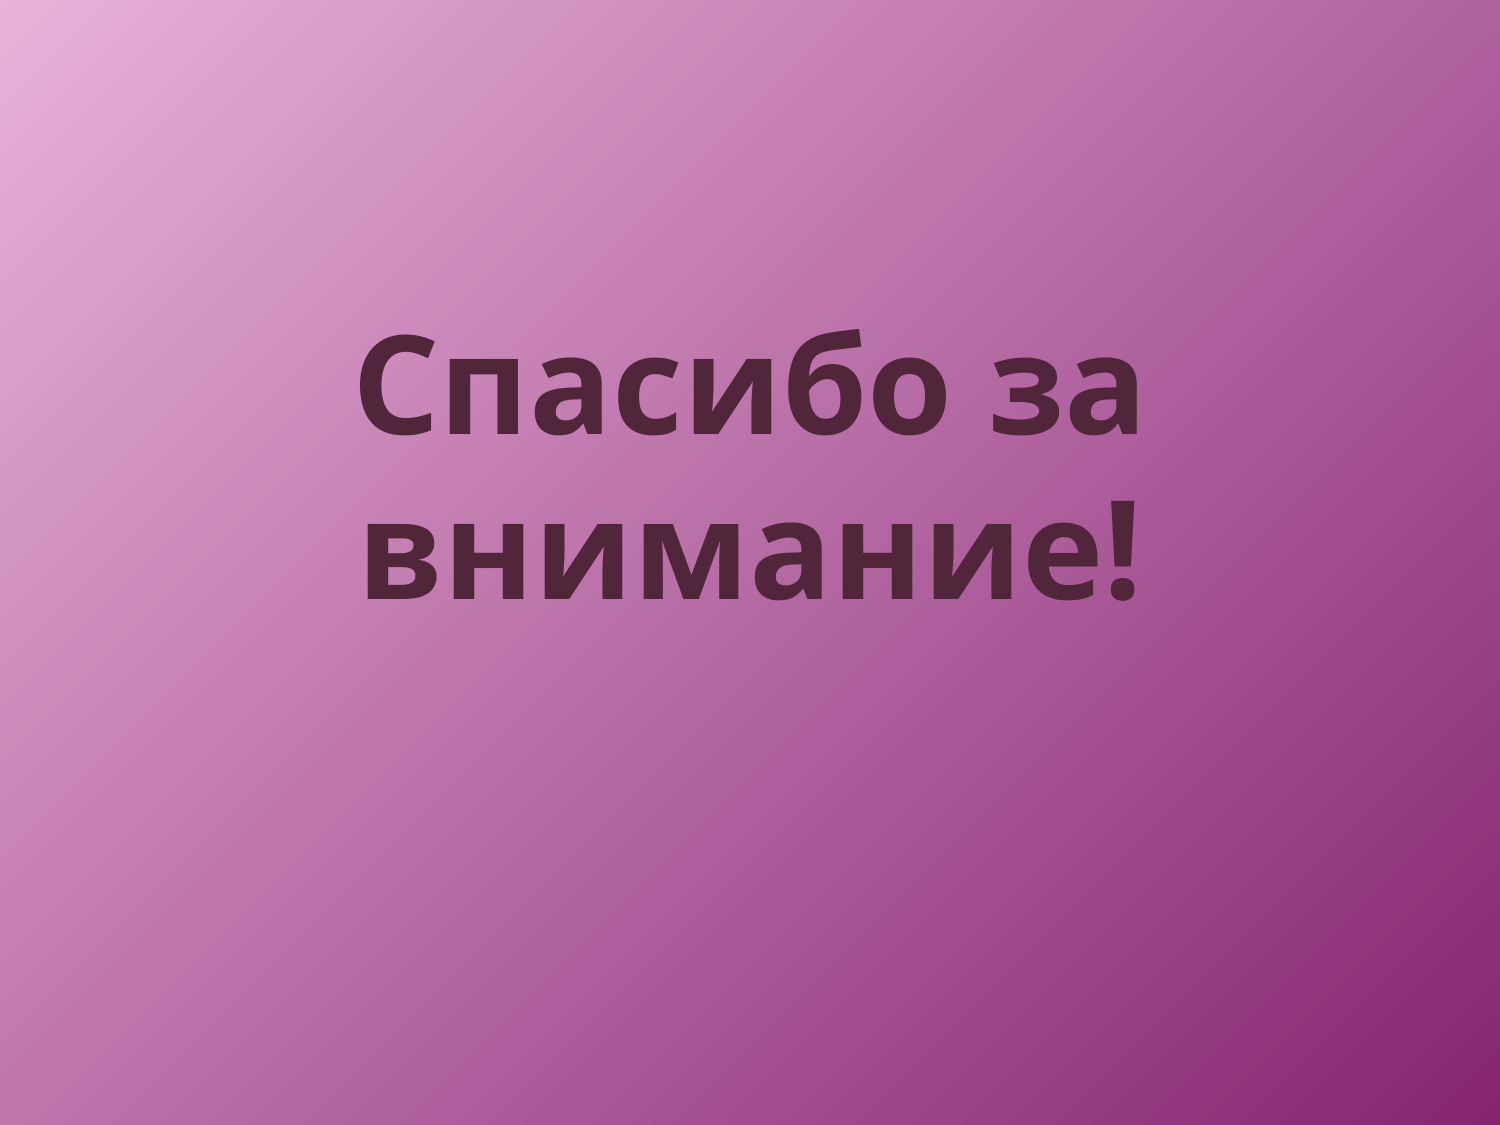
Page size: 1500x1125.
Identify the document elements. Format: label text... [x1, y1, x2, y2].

title Спасибо за внимание! [75, 184, 1425, 740]
